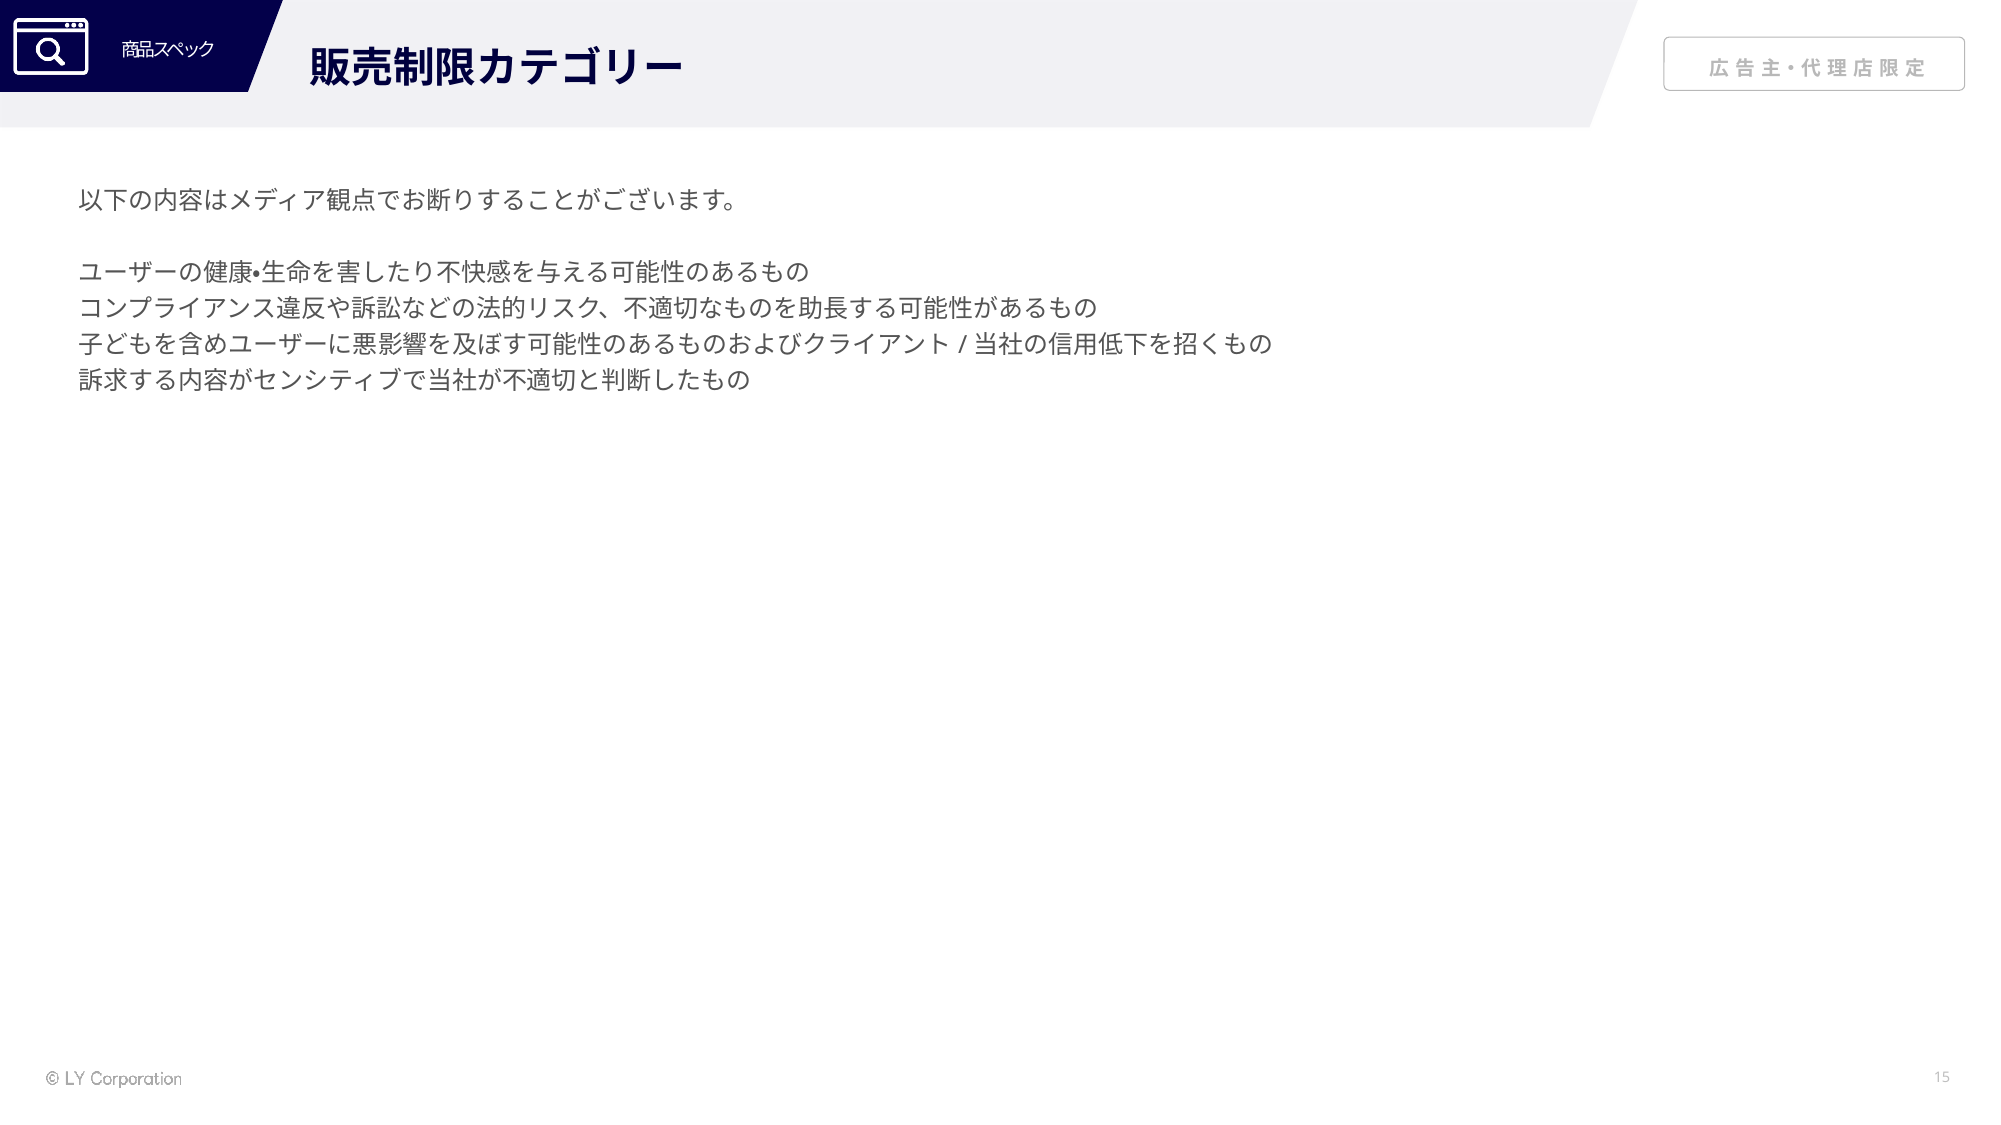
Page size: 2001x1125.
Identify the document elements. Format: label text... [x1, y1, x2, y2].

list 販売制限カテゴリー [309, 41, 1645, 97]
picture [46, 1071, 181, 1088]
list 商品スペック [97, 13, 240, 81]
picture [8, 4, 92, 88]
text_box 以下の内容はメディア観点でお断りすることがございます。 ユーザーの健康・生命を害したり不快感を与える可能性のあるもの コンプライアンス違反や訴訟などの法的リスク、不適切なものを助長する可能性があるもの 子どもを含めユーザーに悪影響を及ぼす可能性のあるものおよびクライアント/当社の信用低下を招くもの 訴求する内容がセンシティブで当社が不適切と判断したもの [78, 178, 1922, 395]
